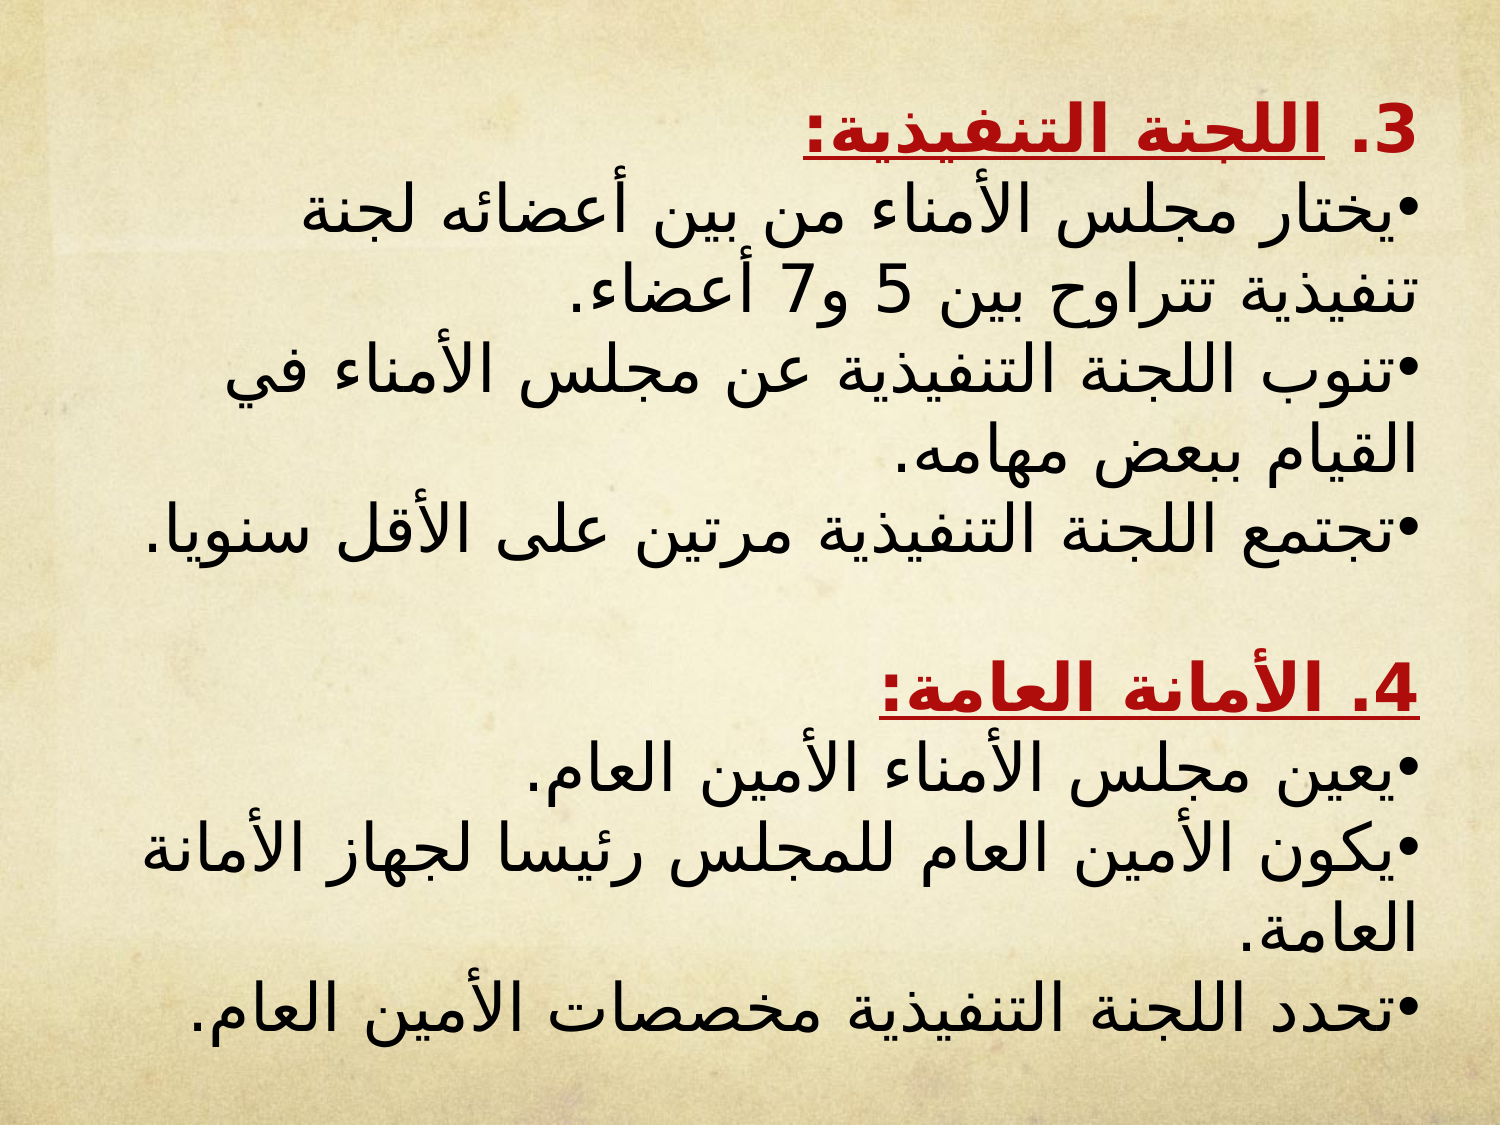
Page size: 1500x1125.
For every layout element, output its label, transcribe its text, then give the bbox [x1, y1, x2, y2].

picture [0, 0, 1500, 1125]
text_box 3. اللجنة التنفيذية: يختار مجلس الأمناء من بين أعضائه لجنة تنفيذية تتراوح بين 5 و7 أعضاء. تنوب اللجنة التنفيذية عن مجلس الأمناء في القيام ببعض مهامه. تجتمع اللجنة التنفيذية مرتين على الأقل سنويا. 4. الأمانة العامة: يعين مجلس الأمناء الأمين العام. يكون الأمين العام للمجلس رئيسا لجهاز الأمانة العامة. تحدد اللجنة التنفيذية مخصصات الأمين العام. [100, 78, 1436, 1053]
